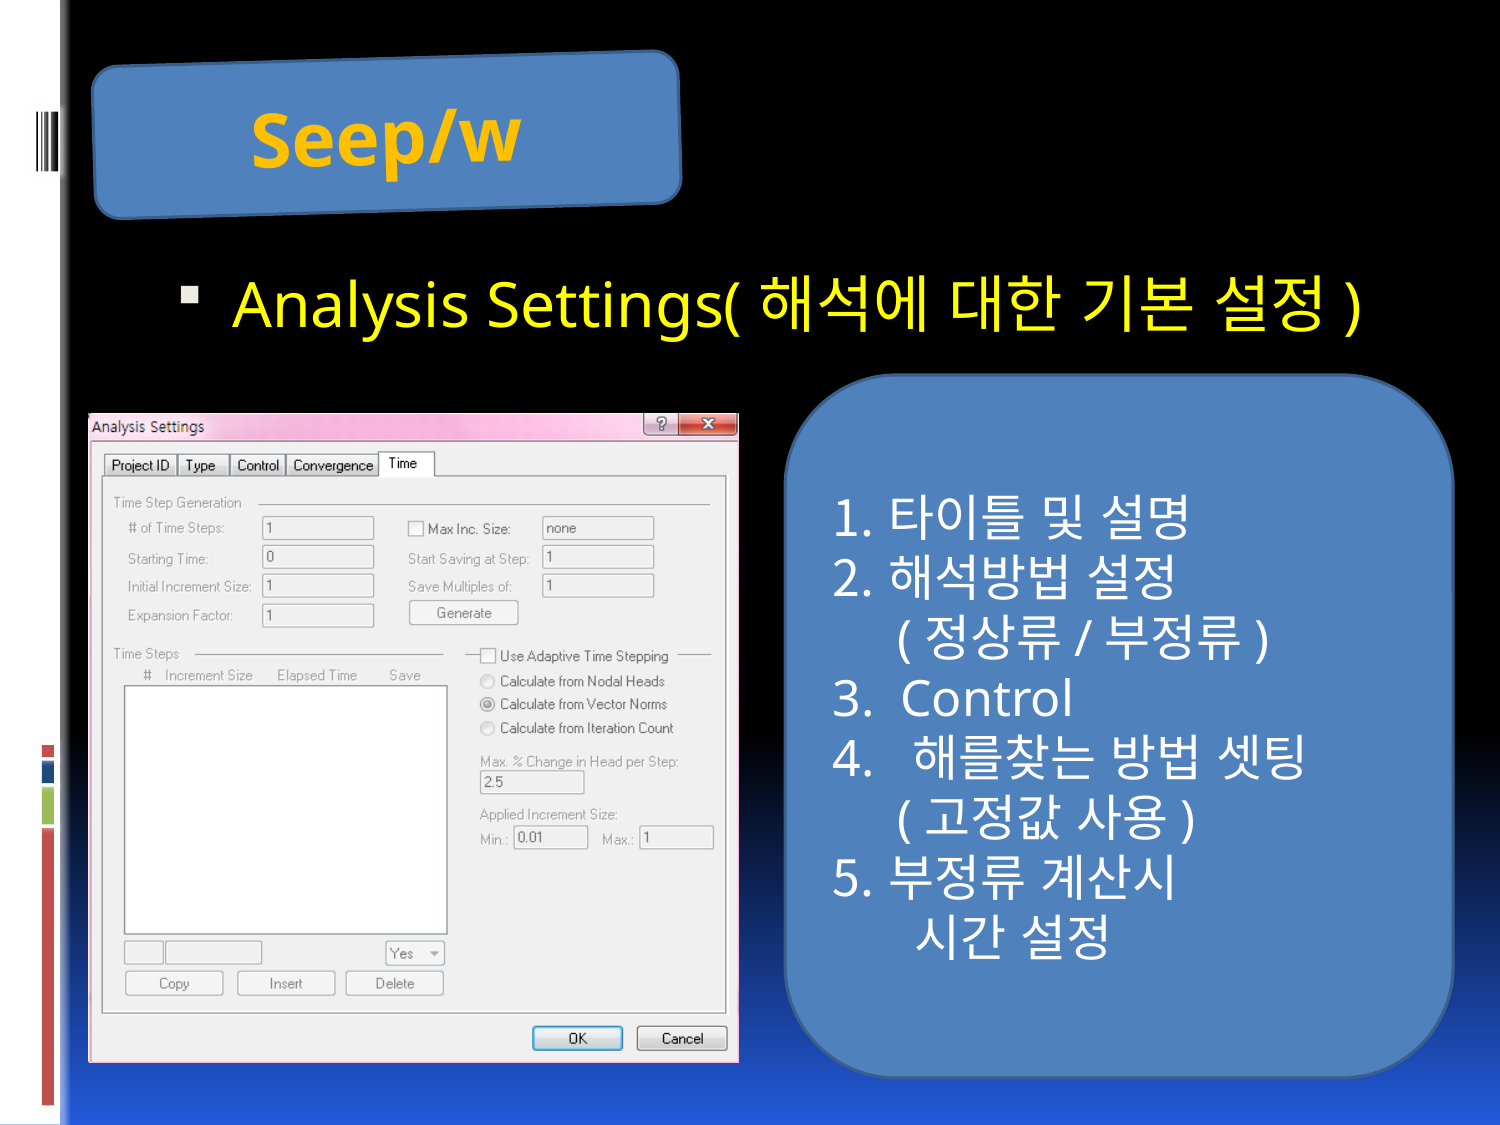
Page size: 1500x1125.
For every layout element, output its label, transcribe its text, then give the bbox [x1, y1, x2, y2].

text_box 타이틀 및 설명 해석방법 설정 (정상류/부정류) 3. Control 4. 해를찾는 방법 셋팅 (고정값 사용) 부정류 계산시 시간 설정 [783, 373, 1455, 1080]
picture [88, 412, 739, 1064]
text_box Seep/w [90, 49, 683, 221]
list Analysis Settings(해석에 대한 기본 설정) [150, 257, 1425, 1043]
